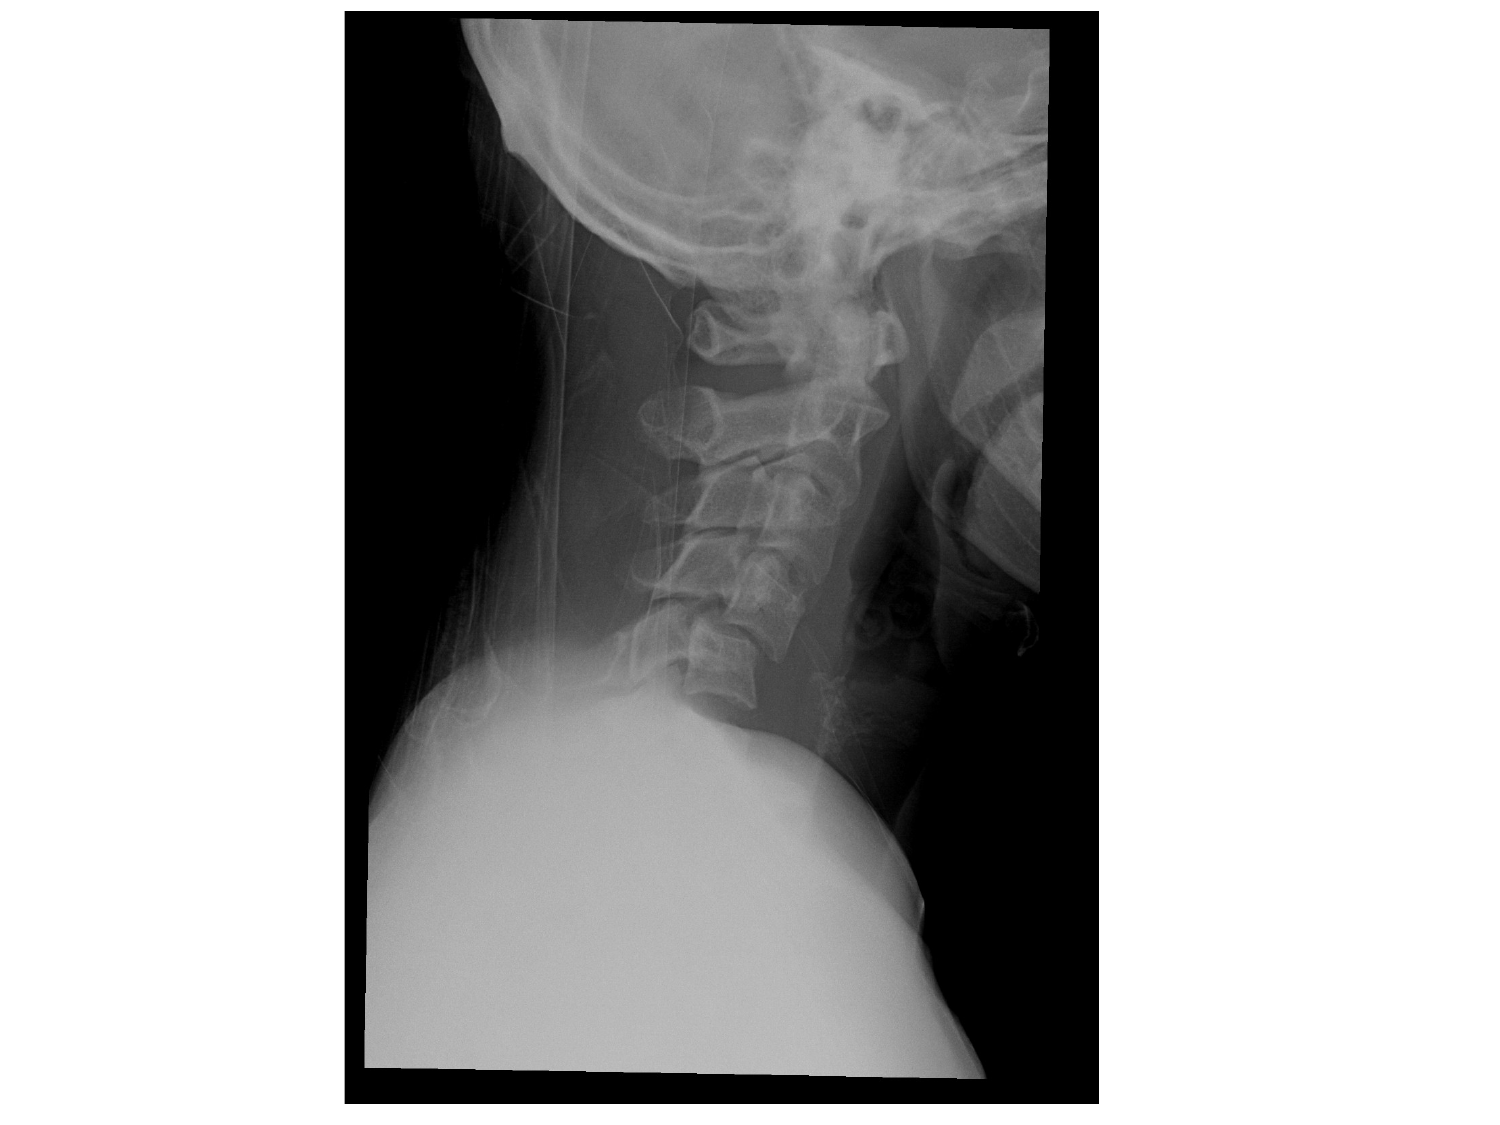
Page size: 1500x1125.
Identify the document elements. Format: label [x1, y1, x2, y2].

picture [344, 11, 1100, 1105]
